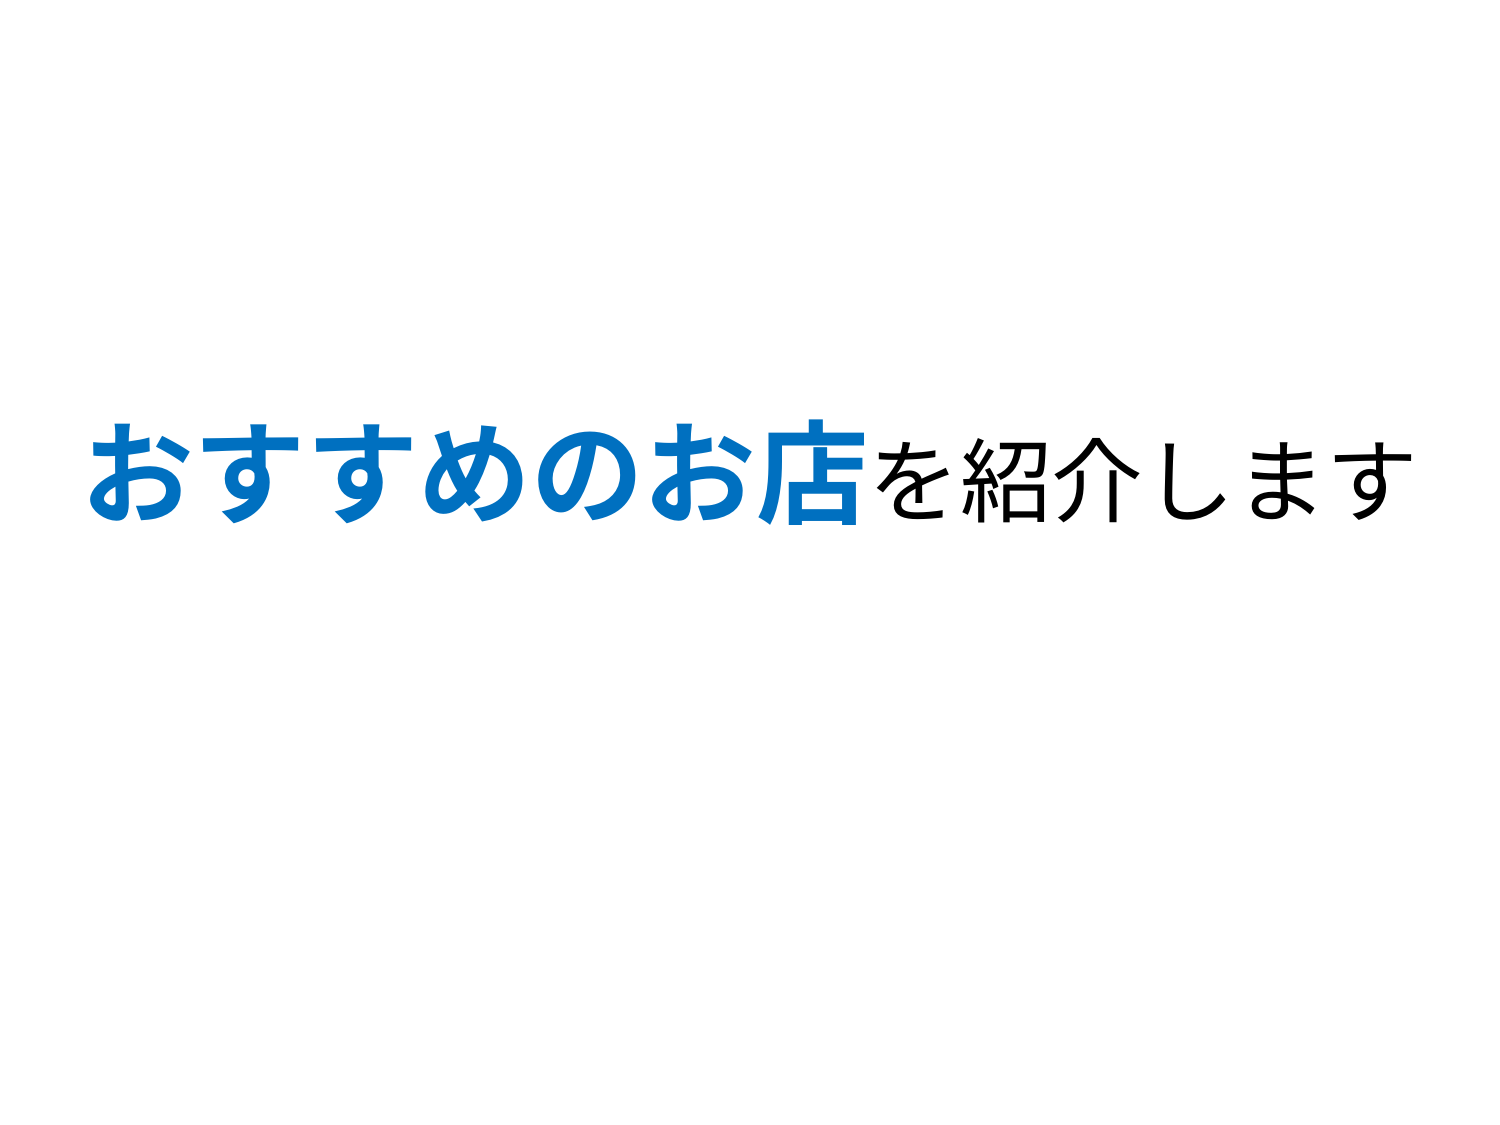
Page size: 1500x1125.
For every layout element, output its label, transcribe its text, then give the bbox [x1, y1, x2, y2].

title おすすめのお店を紹介します [58, 349, 1442, 591]
